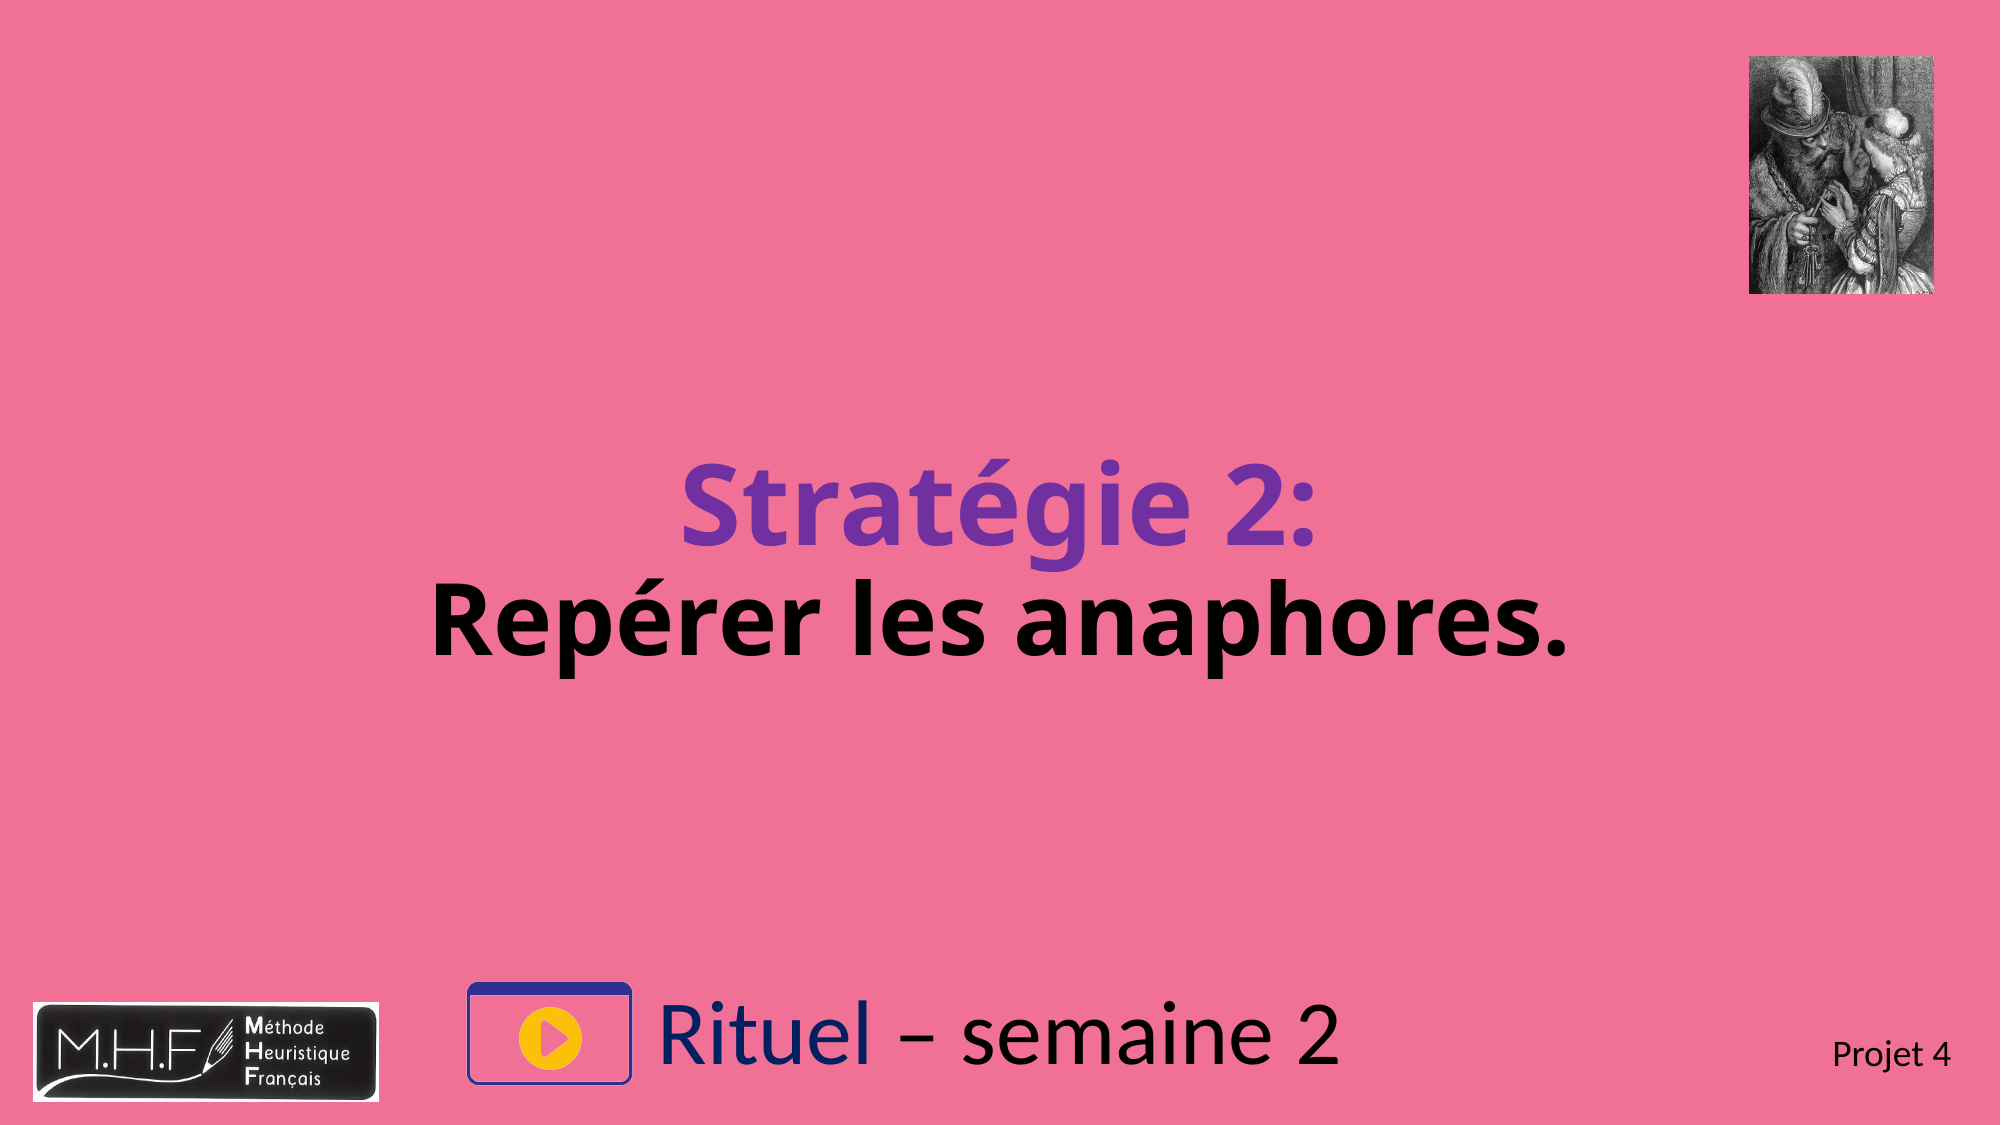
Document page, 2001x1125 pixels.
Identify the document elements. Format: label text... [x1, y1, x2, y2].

picture [463, 977, 638, 1089]
title Stratégie 2: Repérer les anaphores. [249, 325, 1750, 800]
picture [33, 1002, 379, 1102]
subtitle Rituel – semaine 2 [249, 978, 1750, 1102]
text_box Projet 4 [1362, 1021, 1967, 1082]
picture [1749, 56, 1935, 294]
